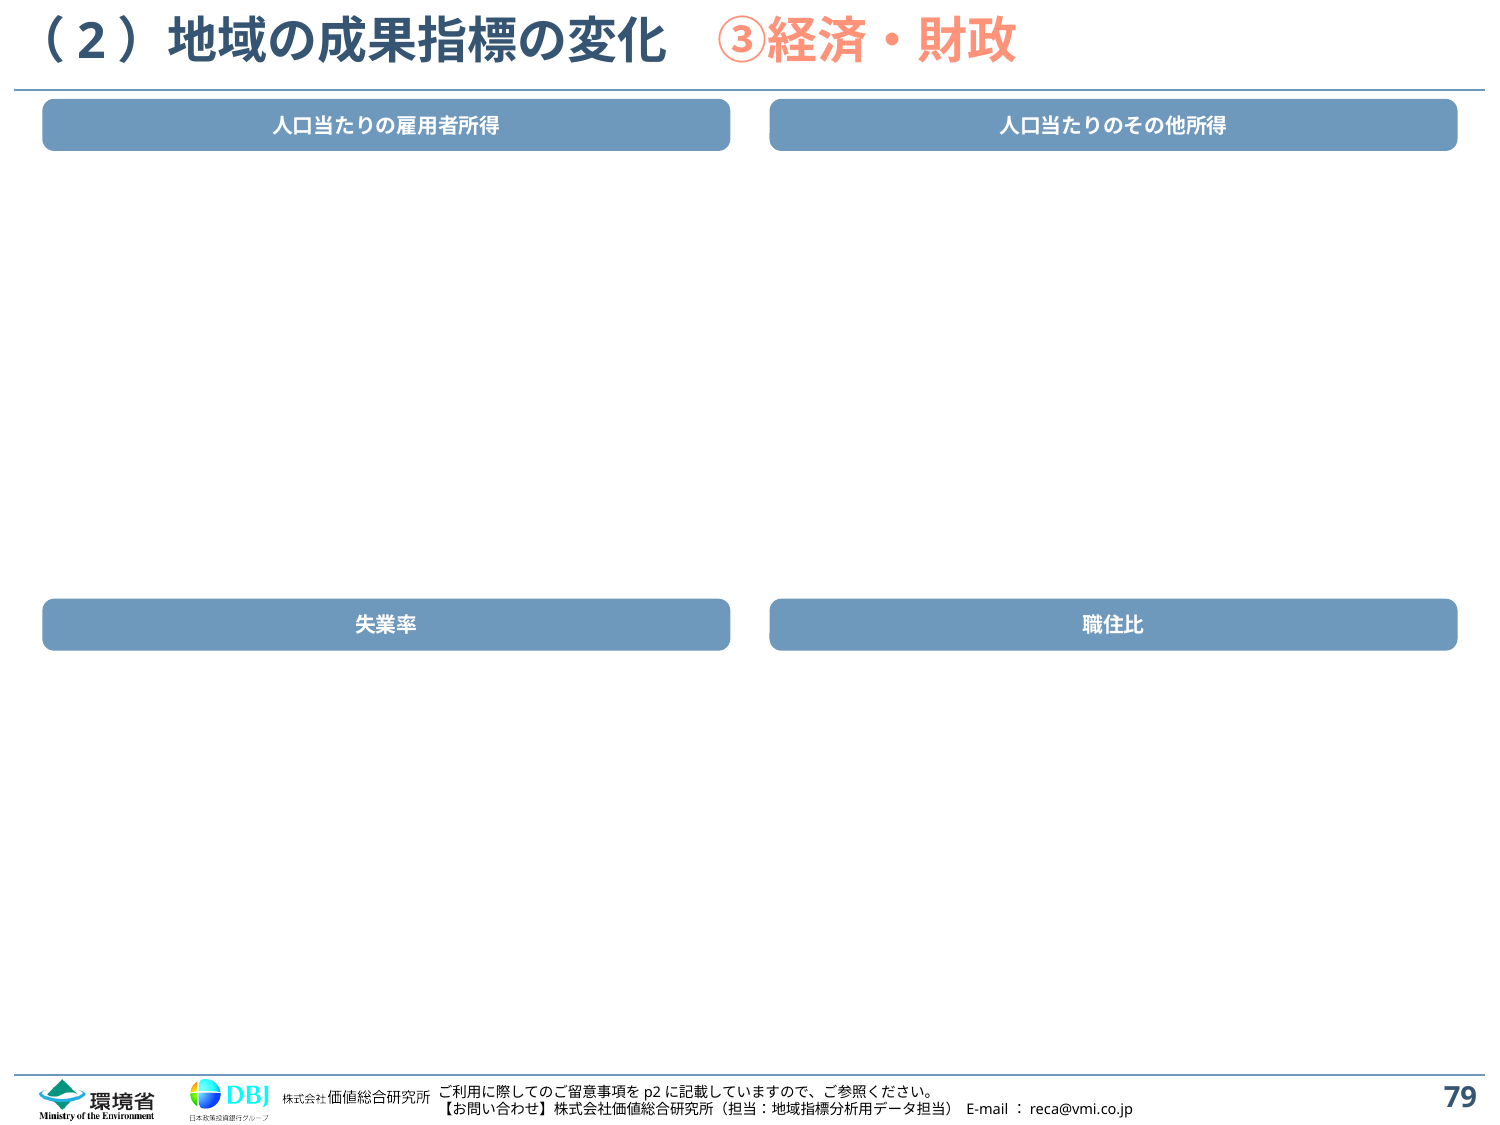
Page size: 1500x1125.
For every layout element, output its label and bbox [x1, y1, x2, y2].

picture [186, 1076, 434, 1125]
text_box [42, 98, 731, 151]
text_box [769, 98, 1458, 151]
text_box [42, 598, 731, 651]
slide_number [1427, 1070, 1493, 1112]
text_box [769, 598, 1458, 651]
picture [36, 1079, 157, 1124]
title [0, 0, 1500, 87]
